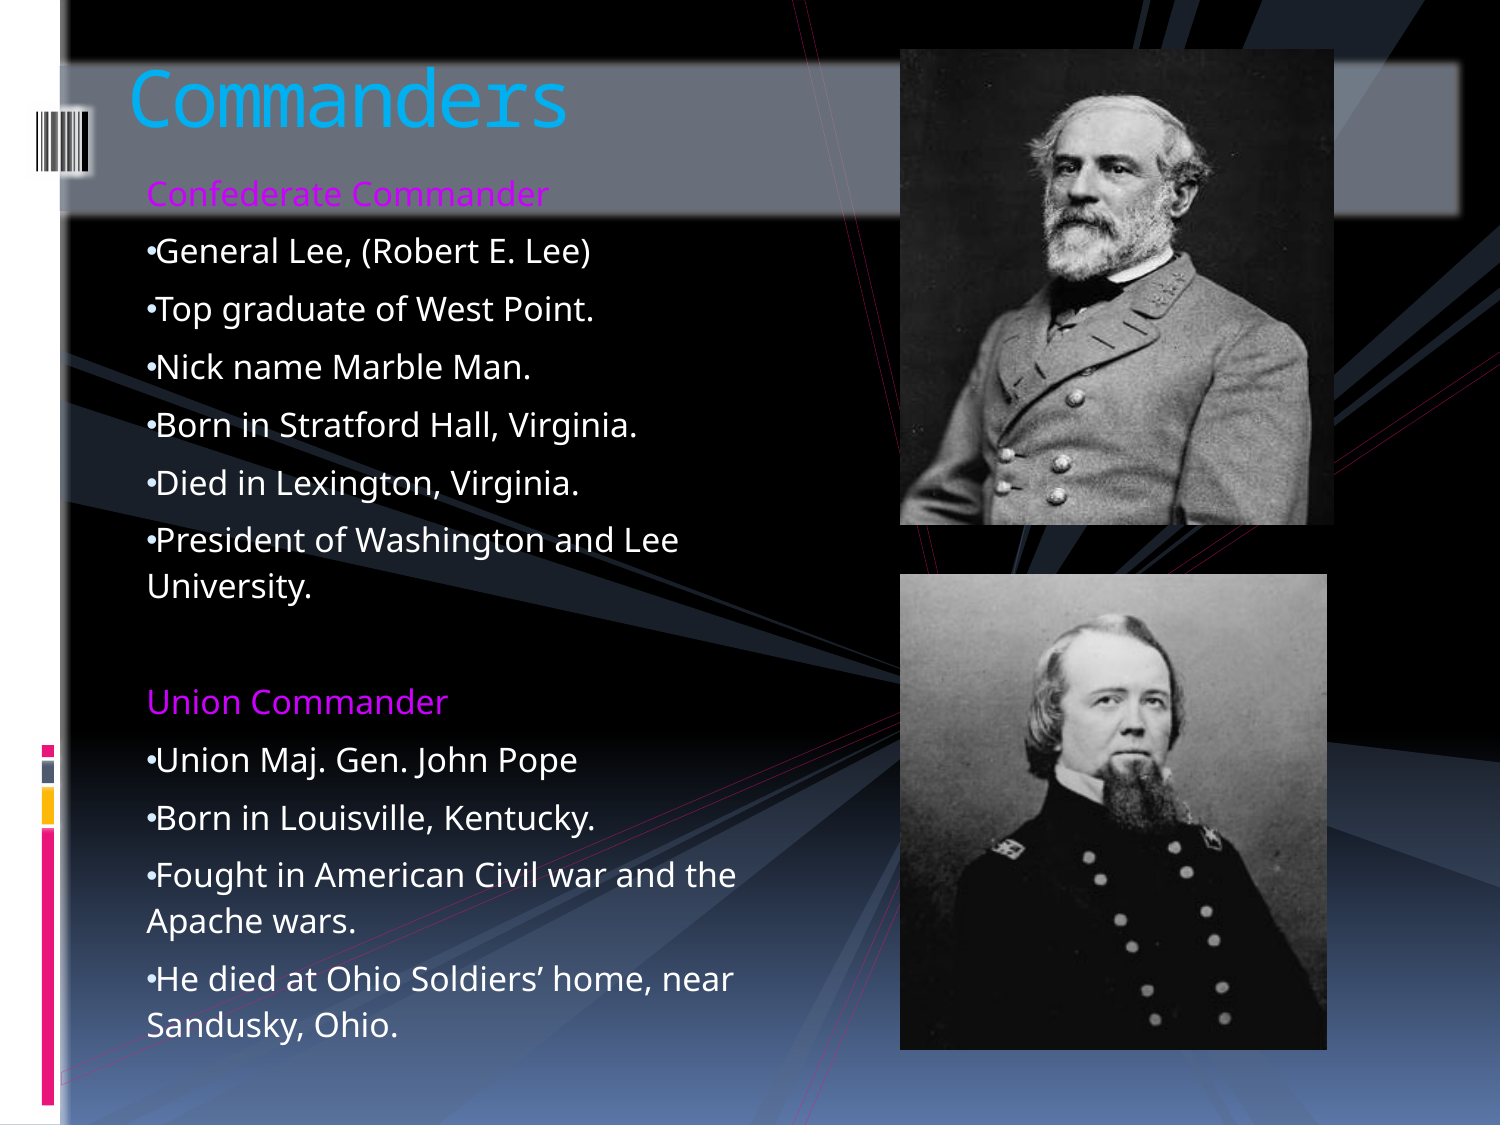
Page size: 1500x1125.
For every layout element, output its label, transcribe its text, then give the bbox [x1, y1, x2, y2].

title Commanders [112, 37, 1451, 165]
picture [899, 49, 1335, 526]
picture [899, 574, 1327, 1051]
list Confederate Commander General Lee, (Robert E. Lee) Top graduate of West Point. Nick name Marble Man. Born in Stratford Hall, Virginia. Died in Lexington, Virginia. President of Washington and Lee University. Union Commander Union Maj. Gen. John Pope Born in Louisville, Kentucky. Fought in American Civil war and the Apache wars. He died at Ohio Soldiers’ home, near Sandusky, Ohio. [125, 165, 825, 1054]
